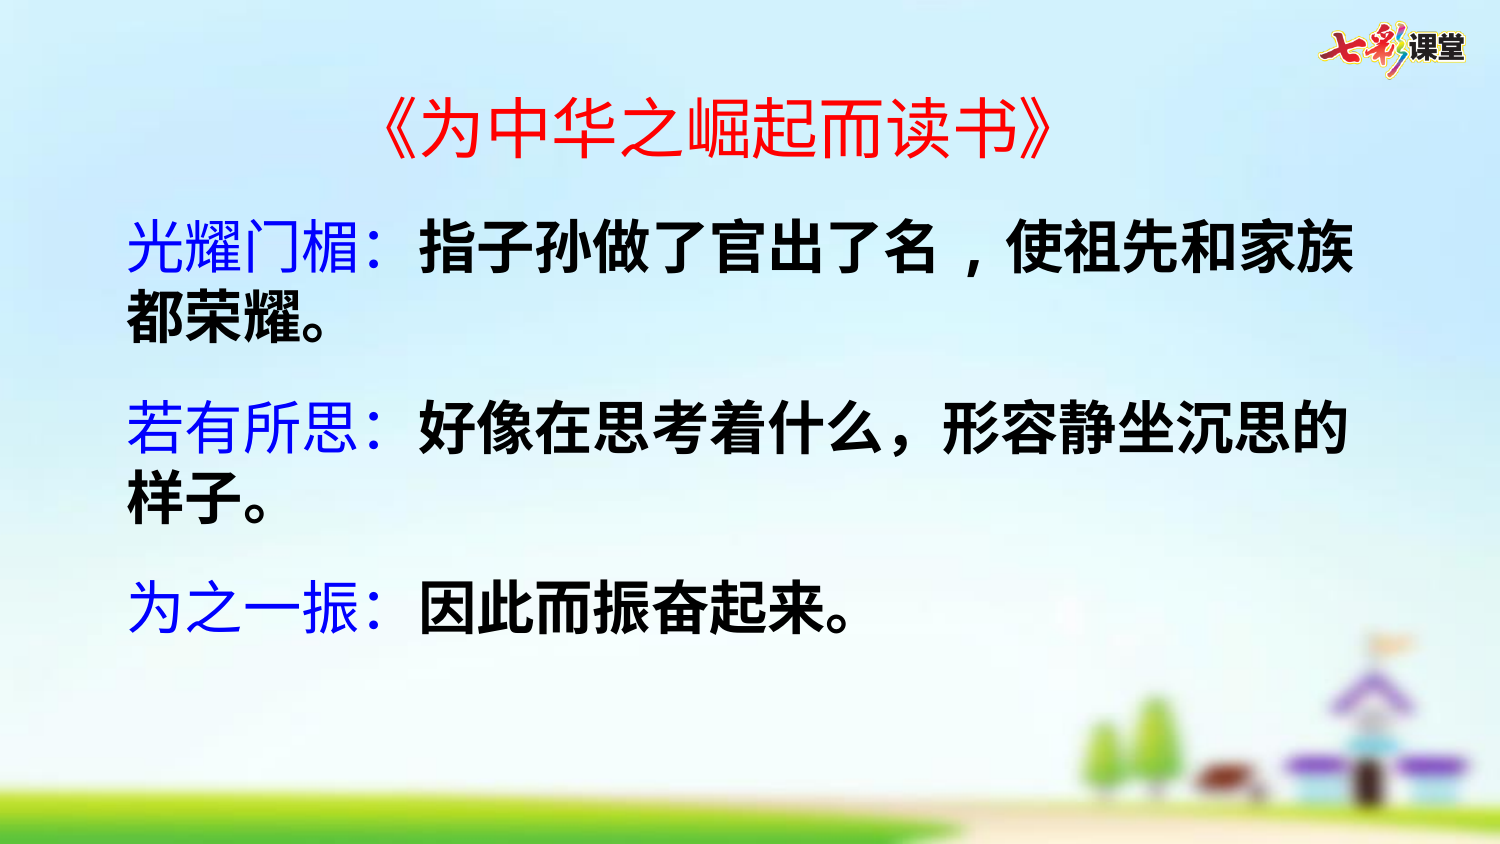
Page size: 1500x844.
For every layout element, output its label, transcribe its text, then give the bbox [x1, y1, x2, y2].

text_box 为之一振：因此而振奋起来。 [112, 563, 1418, 649]
picture [0, 0, 1500, 844]
text_box 若有所思：好像在思考着什么，形容静坐沉思的样子。 [112, 383, 1418, 539]
text_box 《为中华之崛起而读书》 [336, 79, 1101, 174]
text_box 光耀门楣：指子孙做了官出了名,使祖先和家族都荣耀。 [112, 202, 1400, 358]
